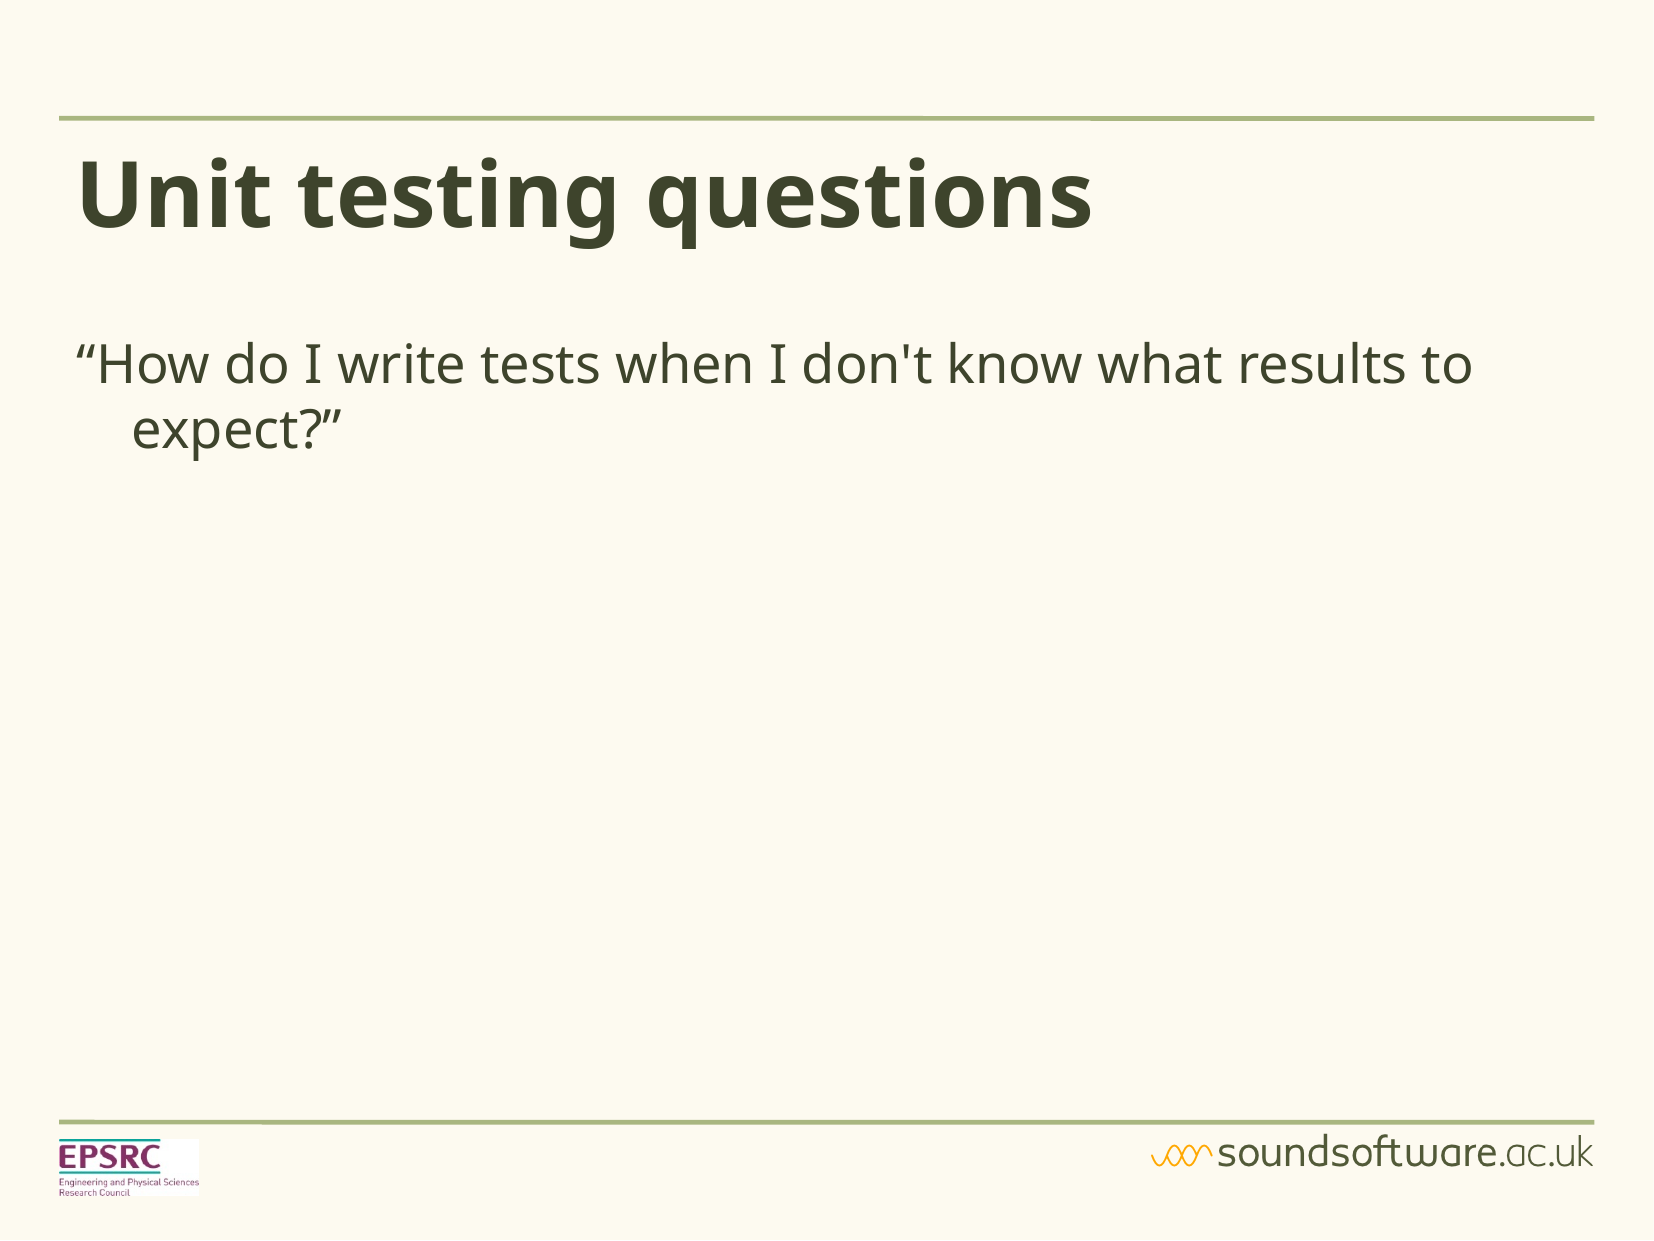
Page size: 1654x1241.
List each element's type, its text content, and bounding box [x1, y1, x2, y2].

picture [59, 1139, 199, 1196]
title Unit testing questions [59, 118, 1592, 264]
list “How do I write tests when I don't know what results to expect?” [59, 321, 1592, 1138]
picture [1151, 1133, 1593, 1167]
